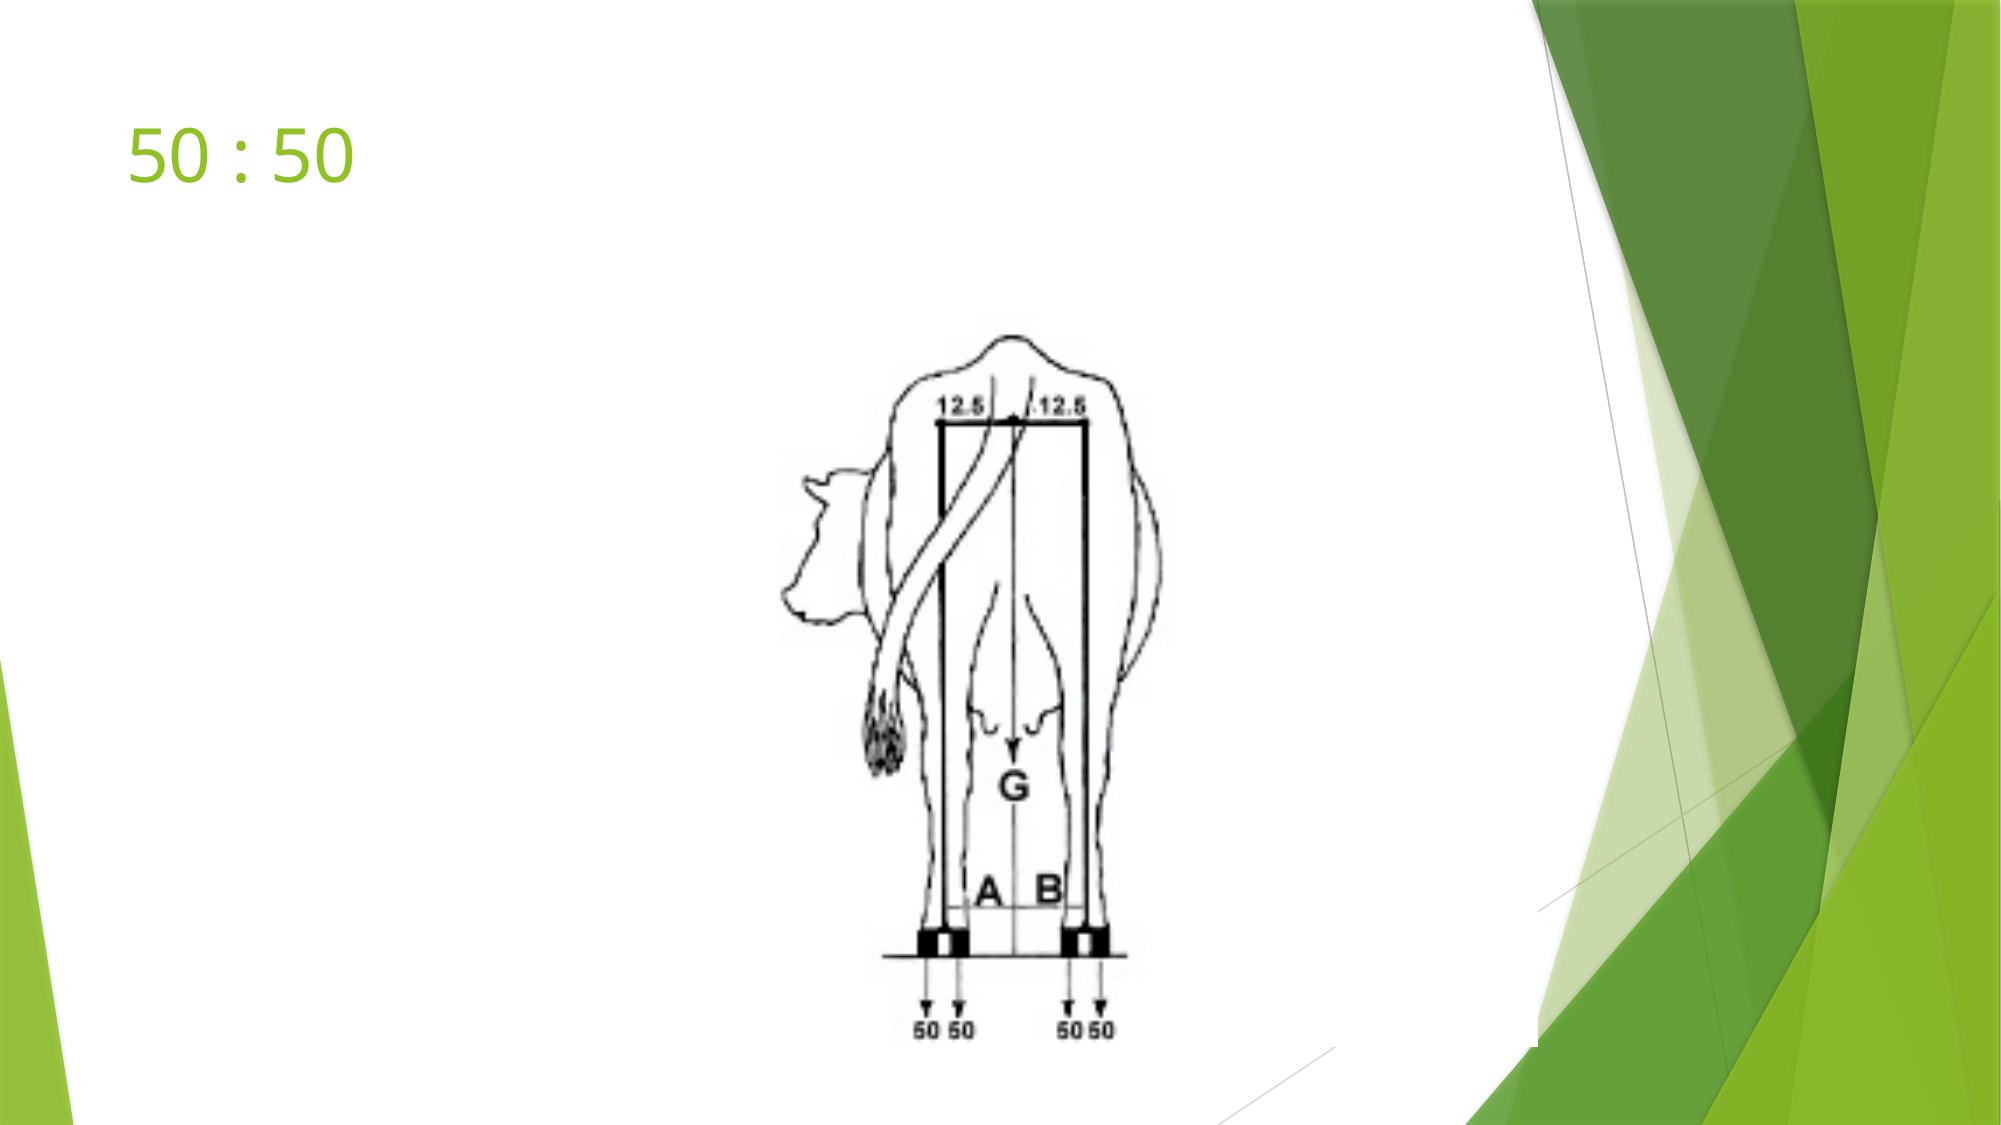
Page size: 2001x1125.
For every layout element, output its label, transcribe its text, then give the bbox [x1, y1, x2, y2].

picture [474, 311, 1538, 1047]
title 50 : 50 [111, 99, 1522, 317]
